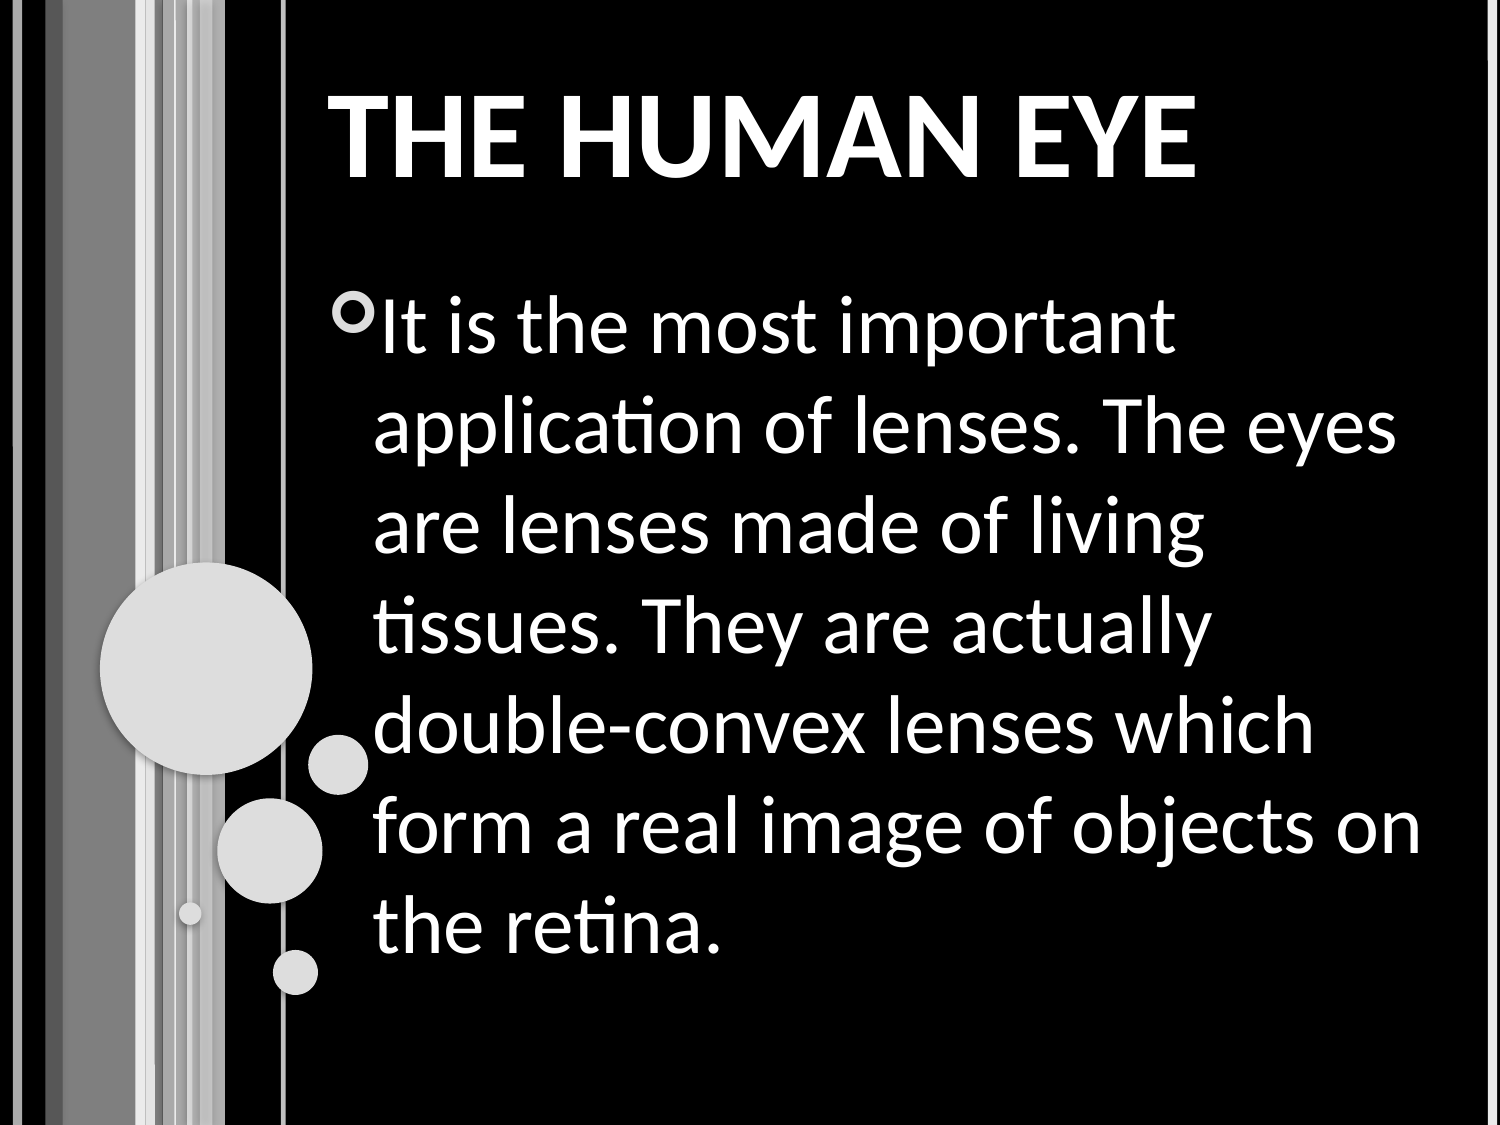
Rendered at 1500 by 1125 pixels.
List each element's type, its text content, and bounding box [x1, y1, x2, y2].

list It is the most important application of lenses. The eyes are lenses made of living tissues. They are actually double-convex lenses which form a real image of objects on the retina. [312, 262, 1463, 1062]
title THE HUMAN EYE [312, 45, 1463, 233]
